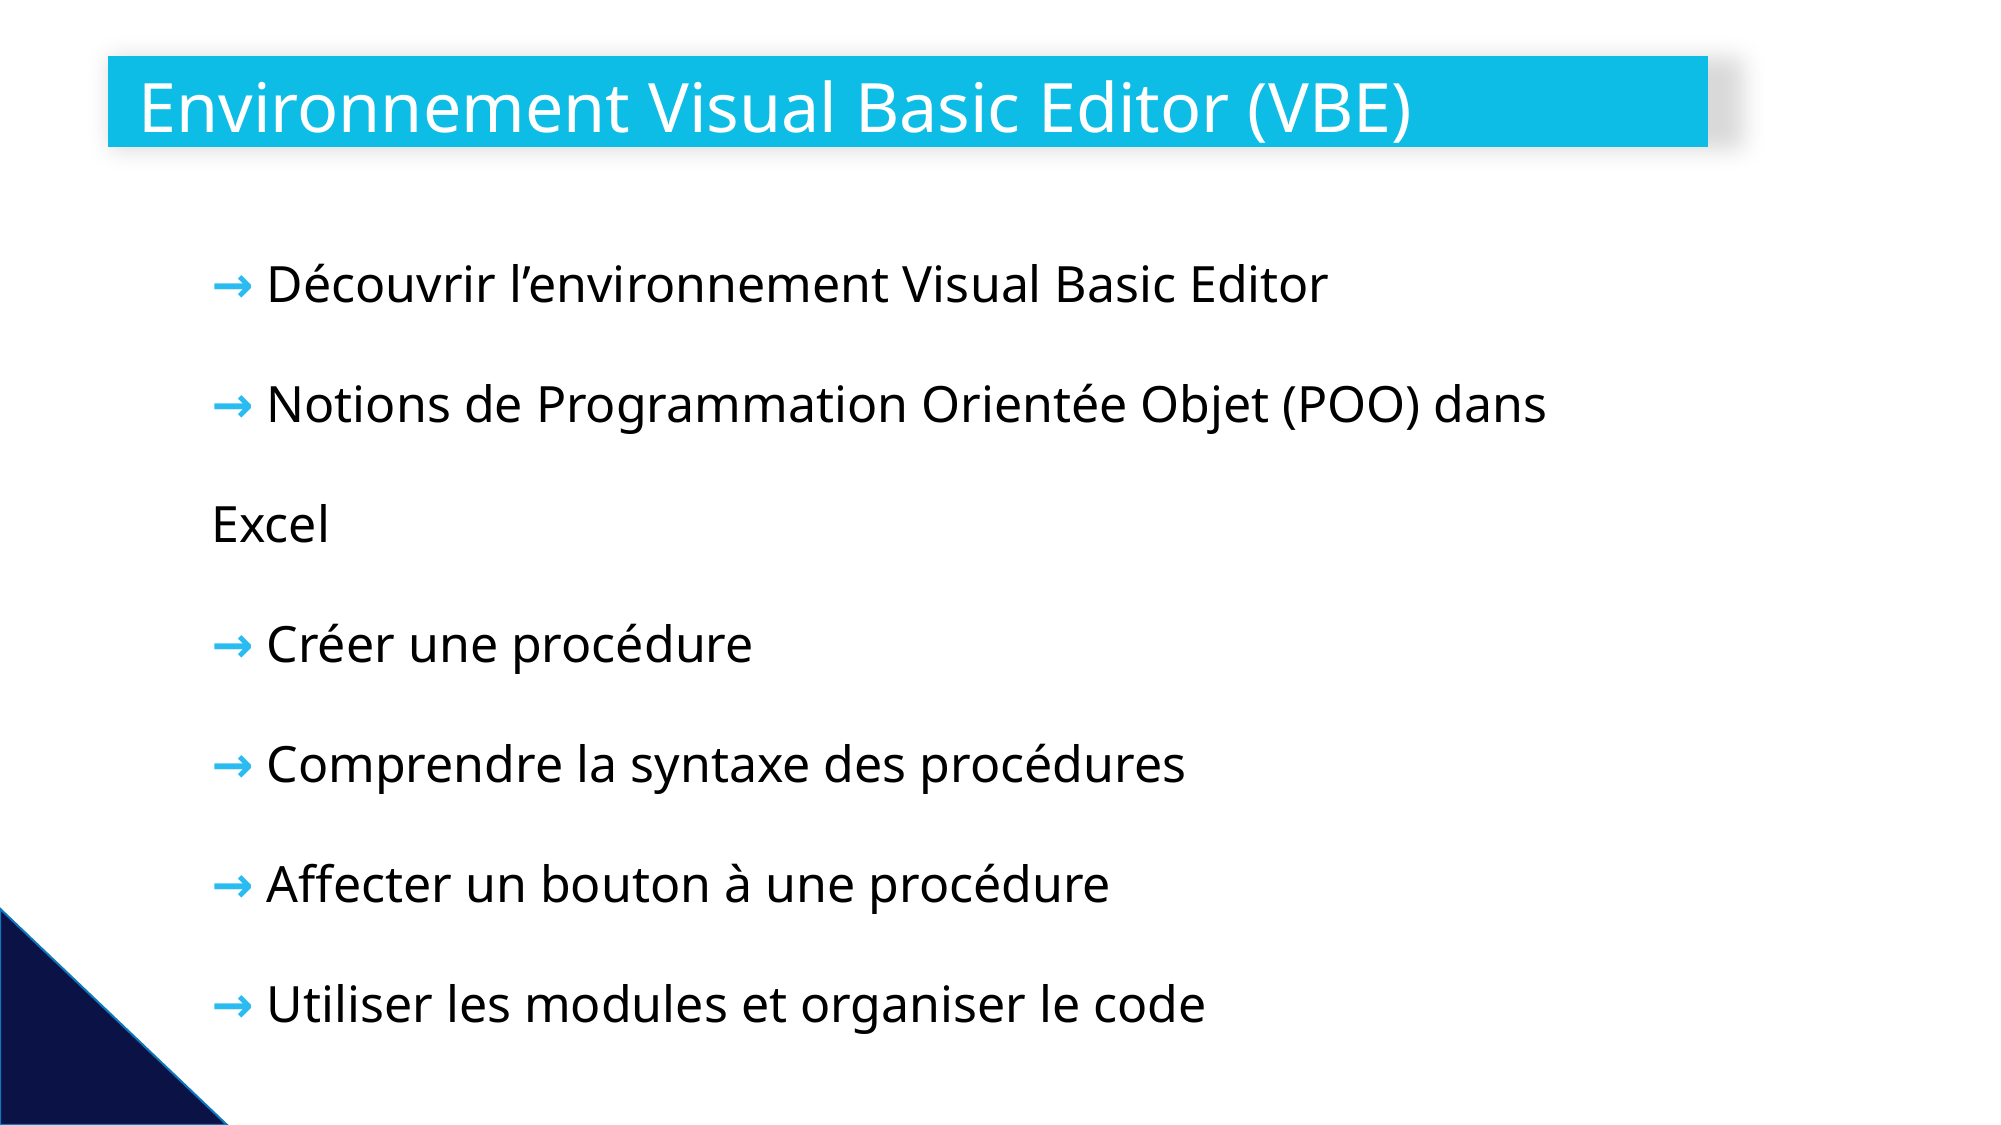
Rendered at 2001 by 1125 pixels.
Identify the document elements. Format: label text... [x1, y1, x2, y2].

text_box → Découvrir l’environnement Visual Basic Editor → Notions de Programmation Orientée Objet (POO) dans Excel → Créer une procédure → Comprendre la syntaxe des procédures → Affecter un bouton à une procédure → Utiliser les modules et organiser le code [196, 185, 1596, 1040]
text_box [0, 907, 229, 1125]
title Environnement Visual Basic Editor (VBE) [108, 56, 1708, 147]
